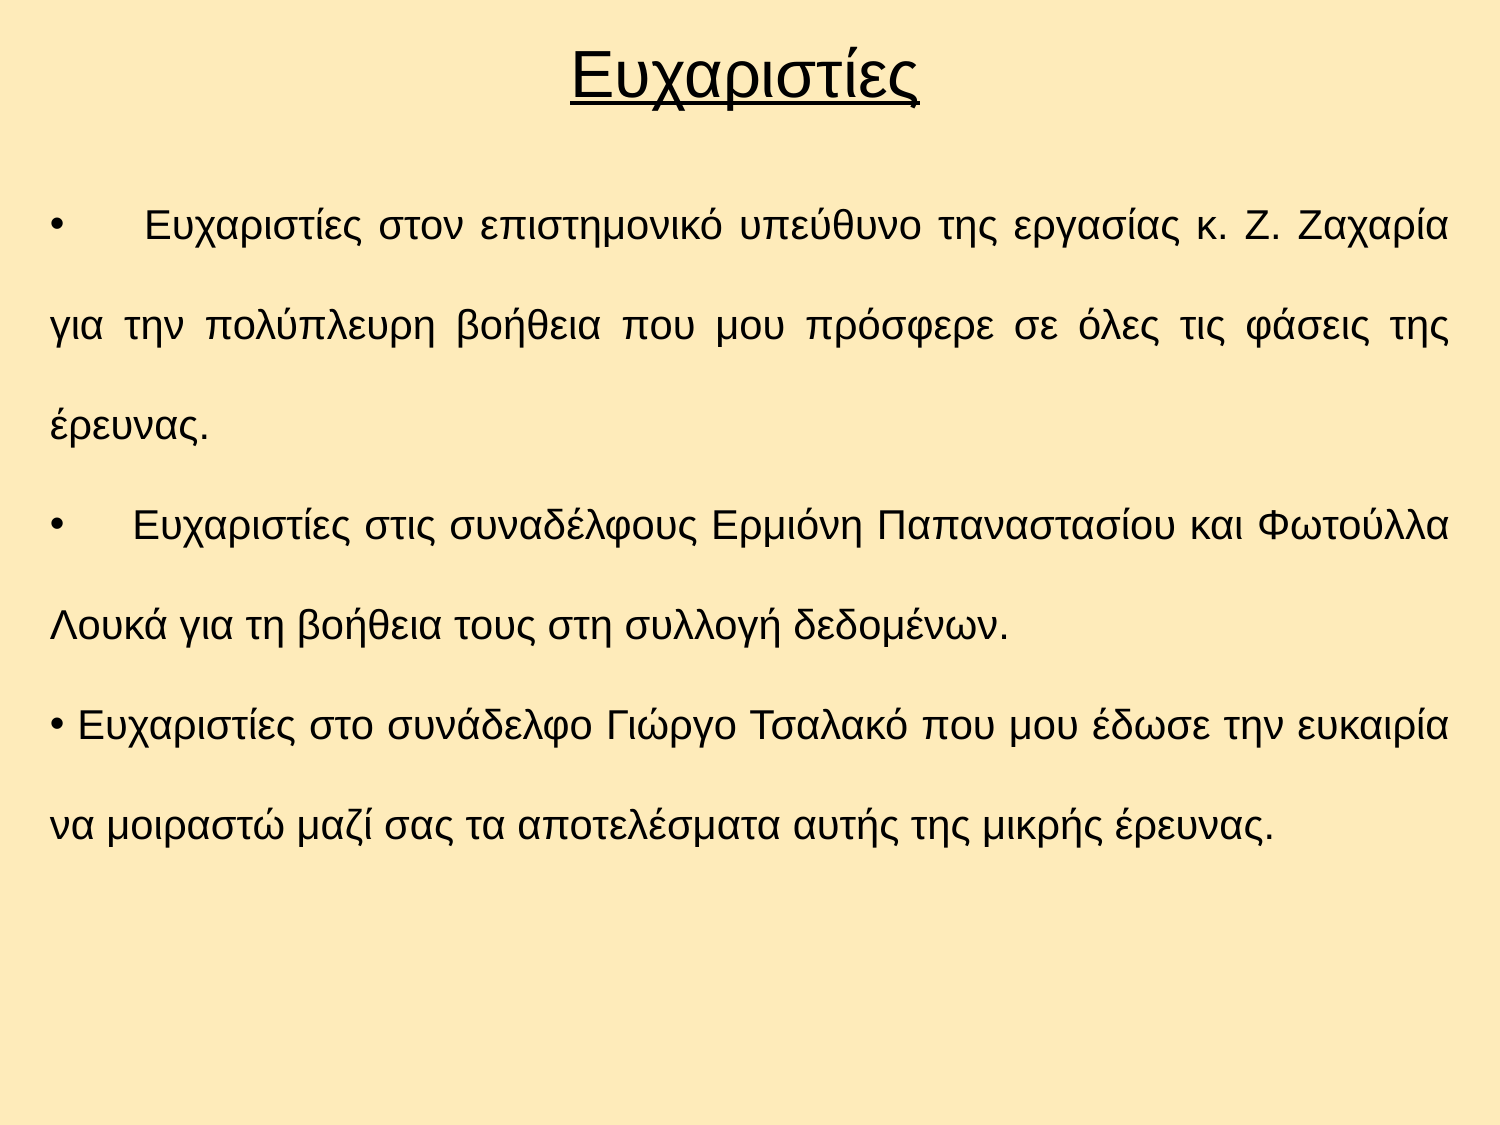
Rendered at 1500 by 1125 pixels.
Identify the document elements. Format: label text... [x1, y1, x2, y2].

text_box Ευχαριστίες στον επιστημονικό υπεύθυνο της εργασίας κ. Ζ. Ζαχαρία για την πολύπλευρη βοήθεια που μου πρόσφερε σε όλες τις φάσεις της έρευνας. Ευχαριστίες στις συναδέλφους Ερμιόνη Παπαναστασίου και Φωτούλλα Λουκά για τη βοήθεια τους στη συλλογή δεδομένων. Ευχαριστίες στο συνάδελφο Γιώργο Τσαλακό που μου έδωσε την ευκαιρία να μοιραστώ μαζί σας τα αποτελέσματα αυτής της μικρής έρευνας. [35, 140, 1465, 856]
text_box Ευχαριστίες [107, 23, 1383, 118]
